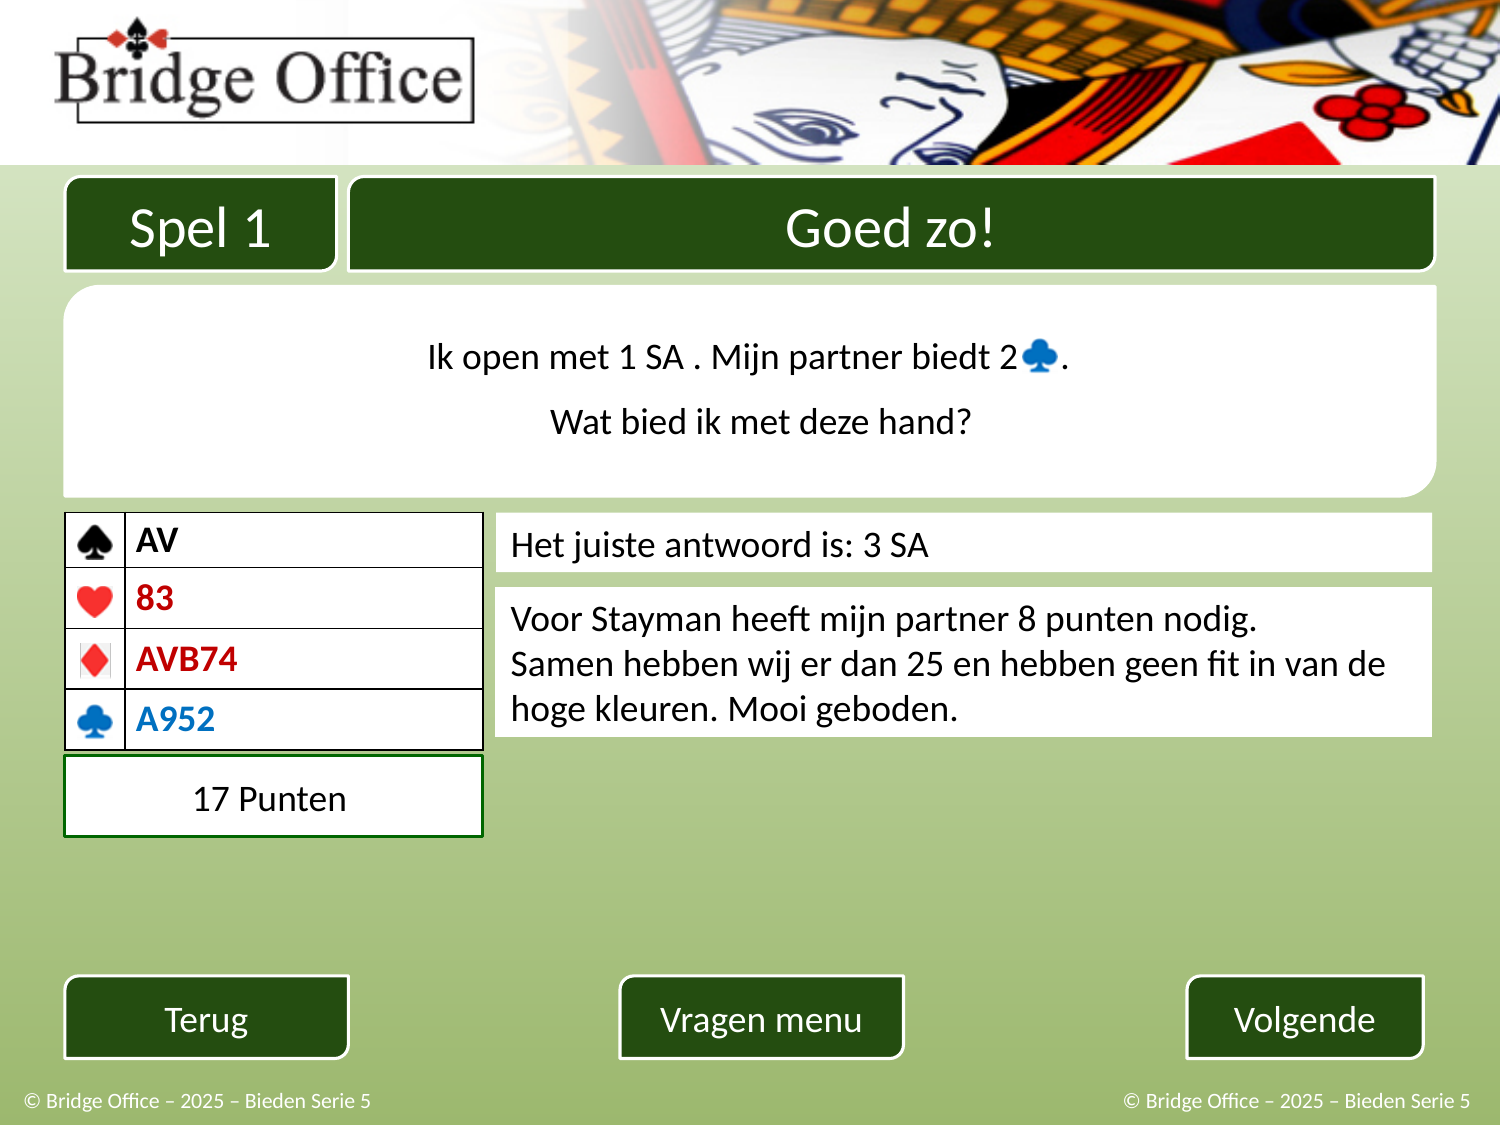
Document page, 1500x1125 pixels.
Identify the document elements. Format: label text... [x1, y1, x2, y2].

text_box Goed zo! [346, 179, 1437, 273]
text_box [63, 284, 1437, 498]
text_box Voor Stayman heeft mijn partner 8 punten nodig. Samen hebben wij er dan 25 en hebben geen fit in van de hoge kleuren. Mooi geboden. [495, 587, 1432, 737]
table_header [66, 513, 124, 567]
text_box 17 Punten [63, 754, 484, 838]
table_cell A952 [126, 690, 482, 749]
picture [77, 524, 114, 561]
text_box Ik open met 1 SA . Mijn partner biedt 2 . [394, 324, 1104, 385]
picture [77, 643, 114, 679]
table_header AV [126, 513, 482, 567]
table_cell [66, 629, 124, 688]
text_box Het juiste antwoord is: 3 SA [496, 512, 1433, 573]
picture [1022, 337, 1058, 374]
text_box Volgende [1185, 974, 1425, 1061]
picture [77, 703, 114, 740]
text_box Spel 1 [63, 179, 339, 273]
text_box Vragen menu [618, 974, 906, 1061]
text_box Terug [63, 974, 350, 1061]
text_box © Bridge Office – 2025 – Bieden Serie 5 [1107, 1079, 1500, 1121]
picture [77, 585, 114, 618]
table_cell [66, 568, 124, 628]
text_box © Bridge Office – 2025 – Bieden Serie 5 [8, 1079, 393, 1121]
table_cell [66, 690, 124, 749]
text_box Wat bied ik met deze hand? [528, 389, 995, 450]
table_cell AVB74 [126, 629, 482, 688]
picture [0, 0, 1500, 166]
table_cell 83 [126, 568, 482, 628]
